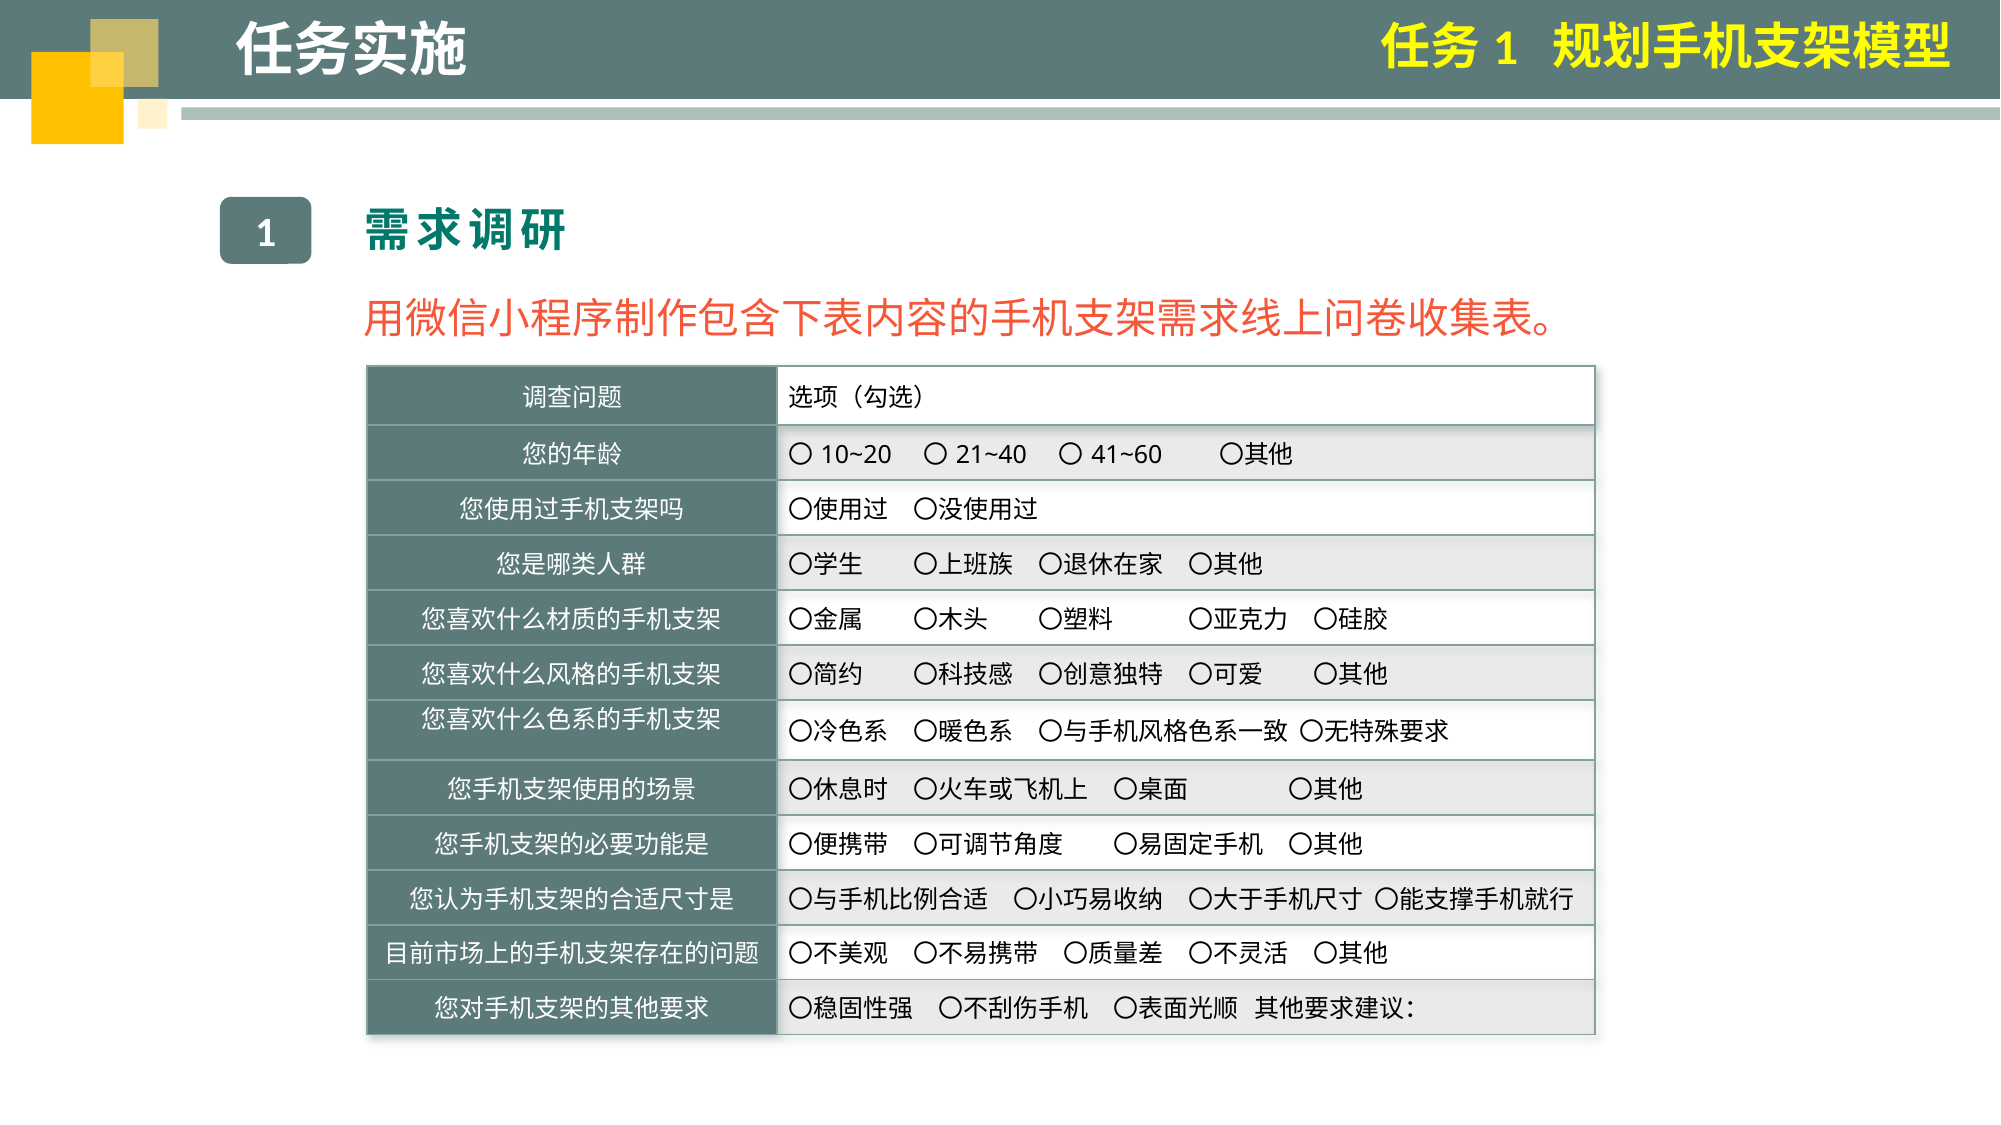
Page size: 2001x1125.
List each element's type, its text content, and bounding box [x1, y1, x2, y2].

table_cell 您使用过手机支架吗 [368, 481, 776, 534]
table_cell 〇10~20 〇21~40 〇41~60 〇其他 [778, 426, 1594, 479]
text_box 用微信小程序制作包含下表内容的手机支架需求线上问卷收集表。 [265, 284, 1632, 350]
table_cell 〇金属 〇木头 〇塑料 〇亚克力 〇硅胶 [778, 591, 1594, 644]
table_cell 目前市场上的手机支架存在的问题 [368, 926, 776, 979]
table_cell 〇冷色系 〇暖色系 〇与手机风格色系一致 〇无特殊要求 [778, 701, 1594, 759]
table_cell 您认为手机支架的合适尺寸是 [368, 871, 776, 924]
table_header 调查问题 [368, 367, 776, 424]
table_cell 〇不美观 〇不易携带 〇质量差 〇不灵活 〇其他 [778, 926, 1594, 979]
table_cell 您对手机支架的其他要求 [368, 980, 776, 1034]
table_cell 〇与手机比例合适 〇小巧易收纳 〇大于手机尺寸 〇能支撑手机就行 [778, 871, 1594, 924]
table_cell 〇使用过 〇没使用过 [778, 481, 1594, 534]
table_header 选项（勾选） [778, 367, 1594, 424]
table_cell 〇简约 〇科技感 〇创意独特 〇可爱 〇其他 [778, 646, 1594, 699]
table_cell 〇便携带 〇可调节角度 〇易固定手机 〇其他 [778, 816, 1594, 869]
table_cell 您喜欢什么风格的手机支架 [368, 646, 776, 699]
table_cell 您喜欢什么材质的手机支架 [368, 591, 776, 644]
table_cell 您是哪类人群 [368, 536, 776, 589]
table_cell 〇休息时 〇火车或飞机上 〇桌面 〇其他 [778, 761, 1594, 814]
table_cell 您手机支架使用的场景 [368, 761, 776, 814]
table_cell 您喜欢什么色系的手机支架 [368, 701, 776, 759]
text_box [0, 0, 2000, 145]
table_cell 〇稳固性强 〇不刮伤手机 〇表面光顺 其他要求建议： [778, 980, 1594, 1034]
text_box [219, 193, 1065, 264]
table_cell 您的年龄 [368, 426, 776, 479]
table_cell 您手机支架的必要功能是 [368, 816, 776, 869]
table_cell 〇学生 〇上班族 〇退休在家 〇其他 [778, 536, 1594, 589]
